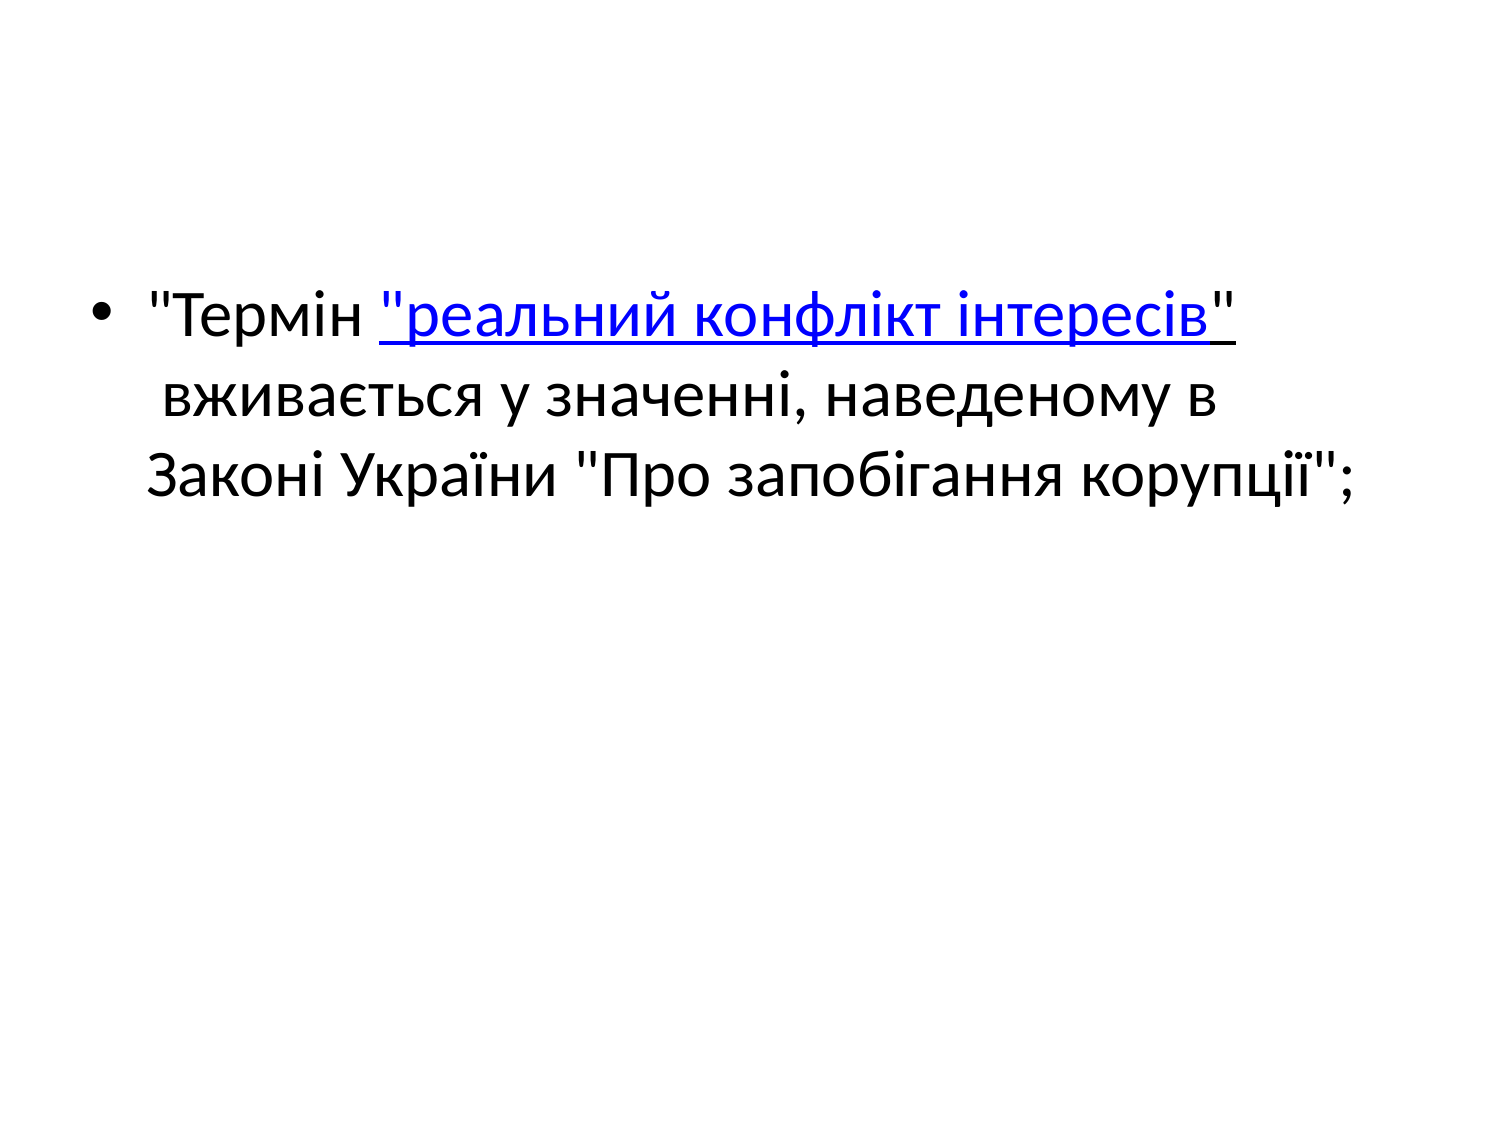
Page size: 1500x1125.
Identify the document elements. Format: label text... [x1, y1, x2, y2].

list "Термін "реальний конфлікт інтересів" вживається у значенні, наведеному в Законі України "Про запобігання корупції"; [75, 262, 1425, 1005]
